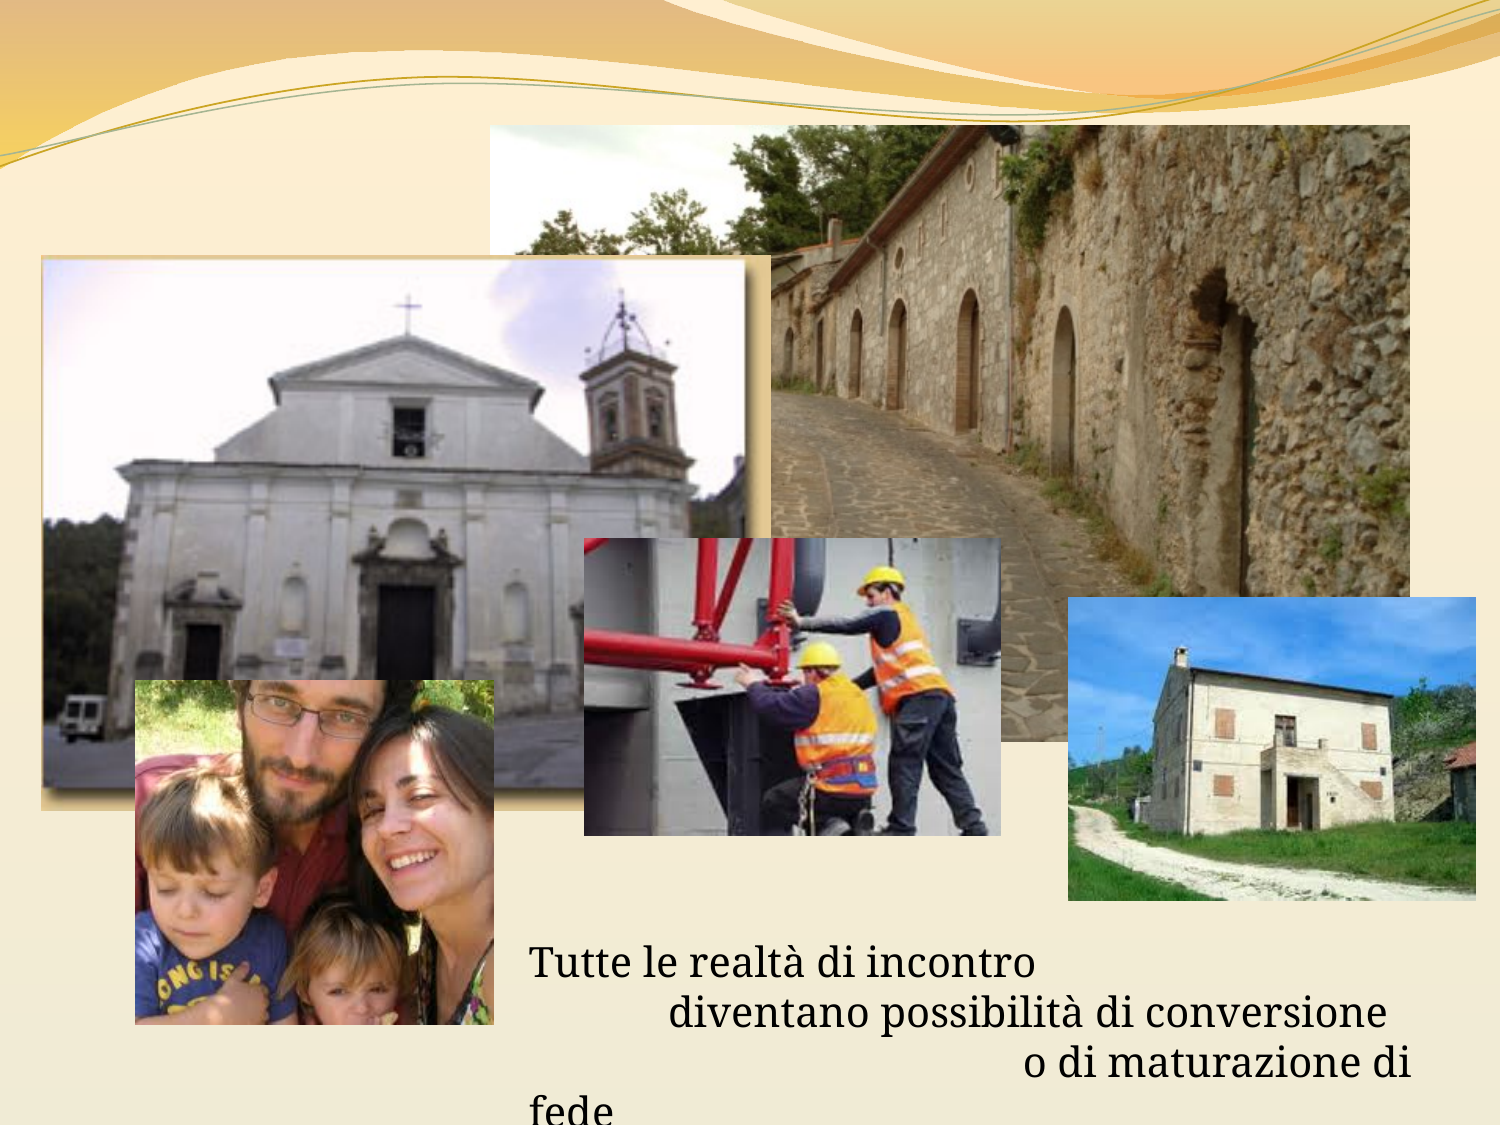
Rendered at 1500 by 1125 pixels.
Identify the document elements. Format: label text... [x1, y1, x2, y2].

picture [41, 125, 1476, 1025]
text_box Tutte le realtà di incontro diventano possibilità di conversione o di maturazione di fede [513, 928, 1471, 1125]
